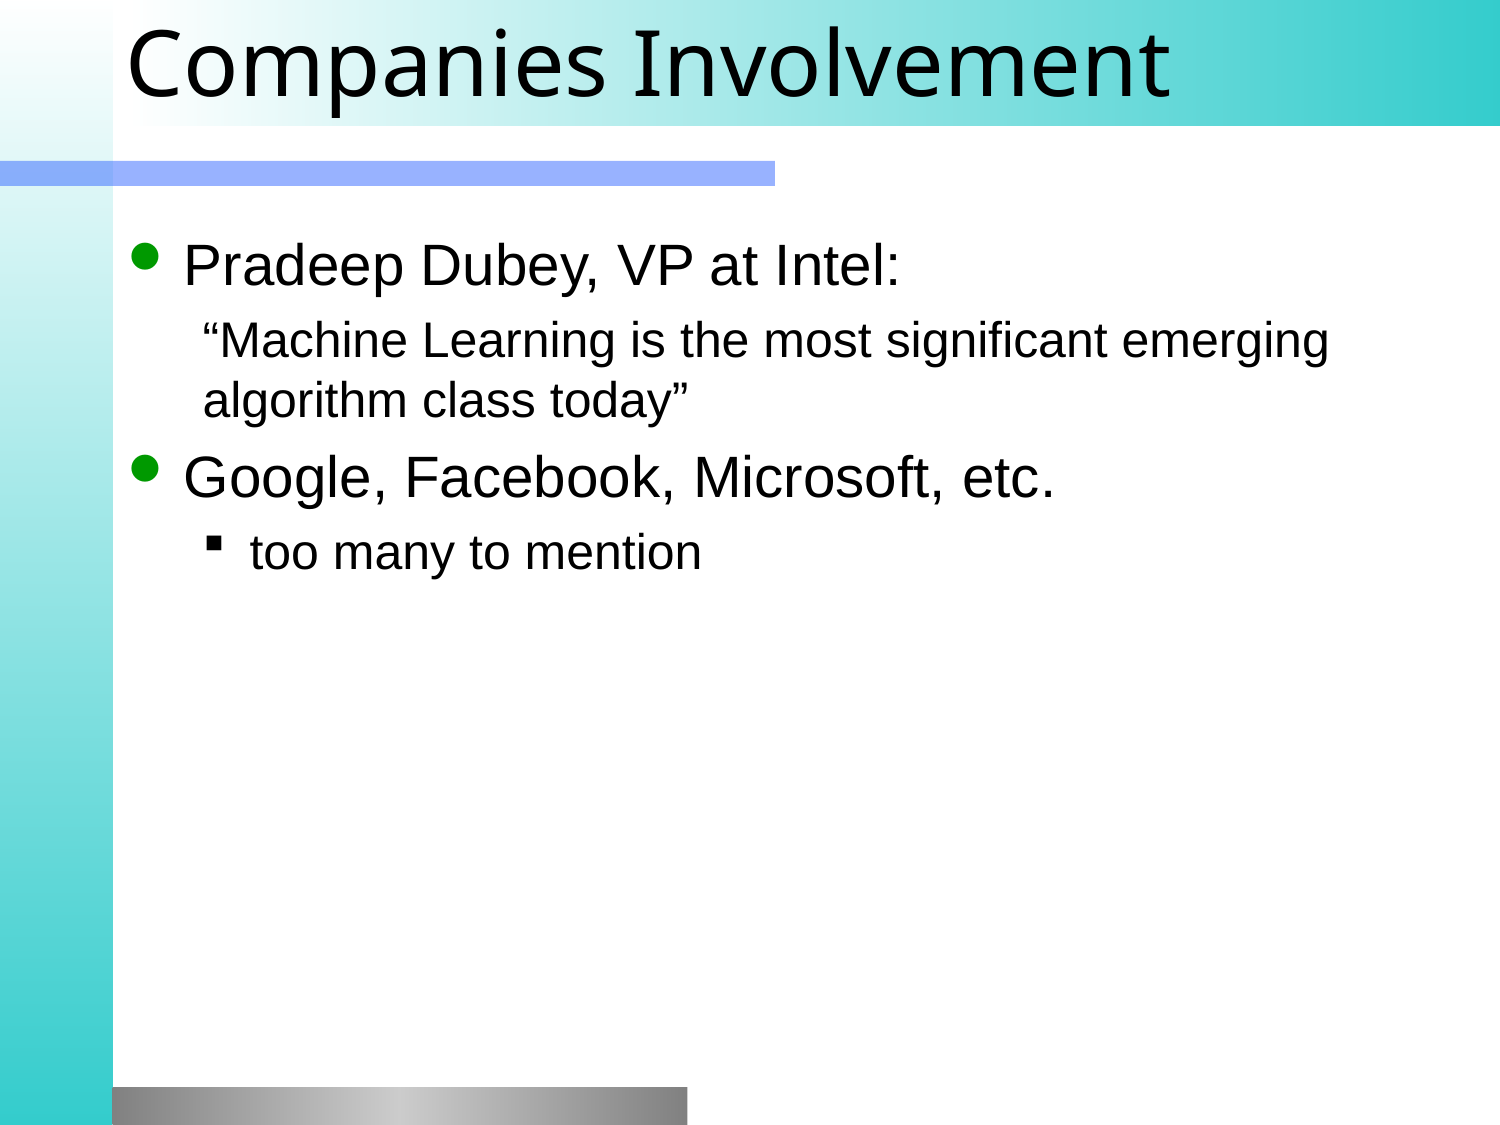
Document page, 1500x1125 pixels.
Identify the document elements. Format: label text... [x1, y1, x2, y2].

list Pradeep Dubey, VP at Intel: “Machine Learning is the most significant emerging algorithm class today” Google, Facebook, Microsoft, etc. too many to mention [112, 219, 1388, 1073]
title Companies Involvement [110, 0, 1386, 121]
